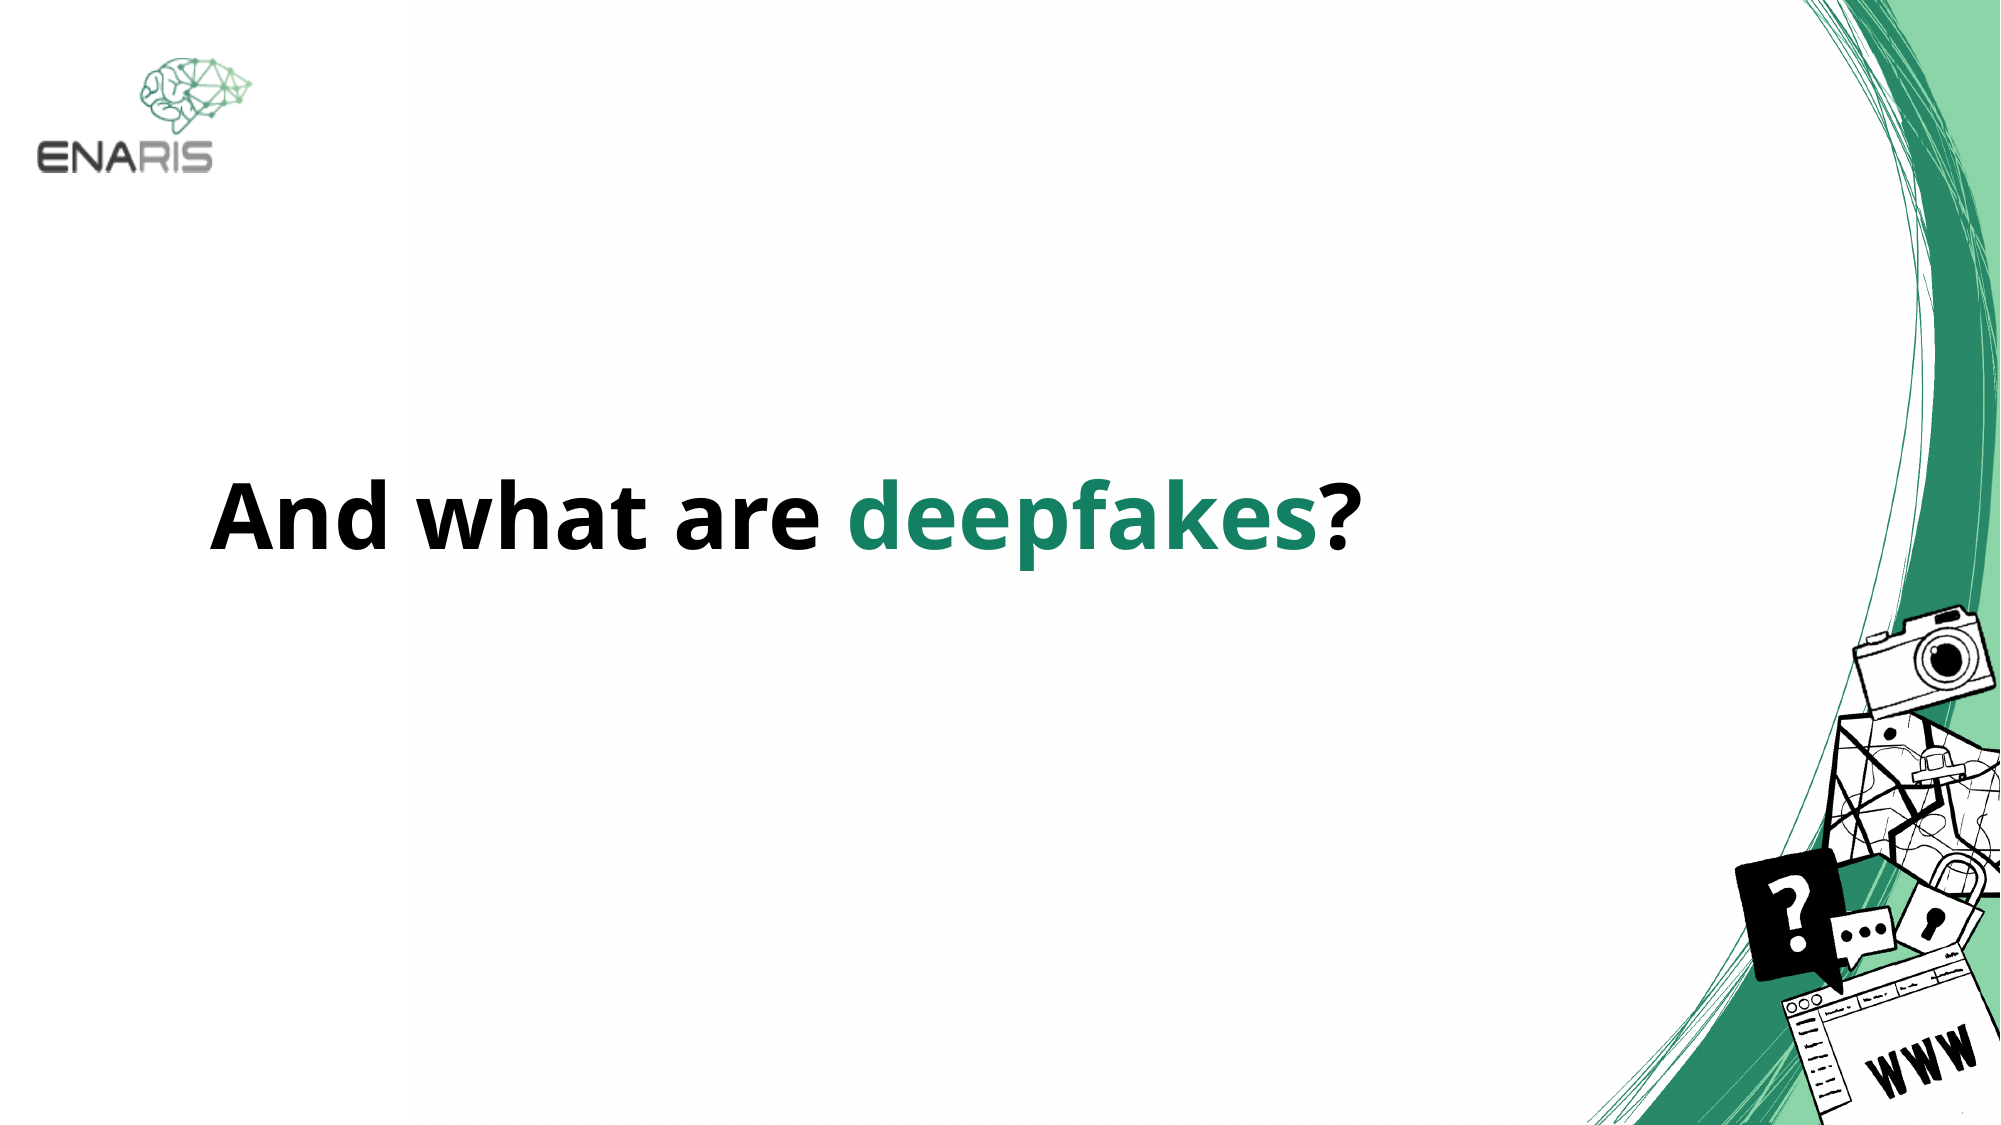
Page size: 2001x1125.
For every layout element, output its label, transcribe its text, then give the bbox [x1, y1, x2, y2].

picture [408, 0, 2000, 1125]
title And what are deepfakes? [195, 453, 1805, 672]
picture [37, 58, 254, 173]
